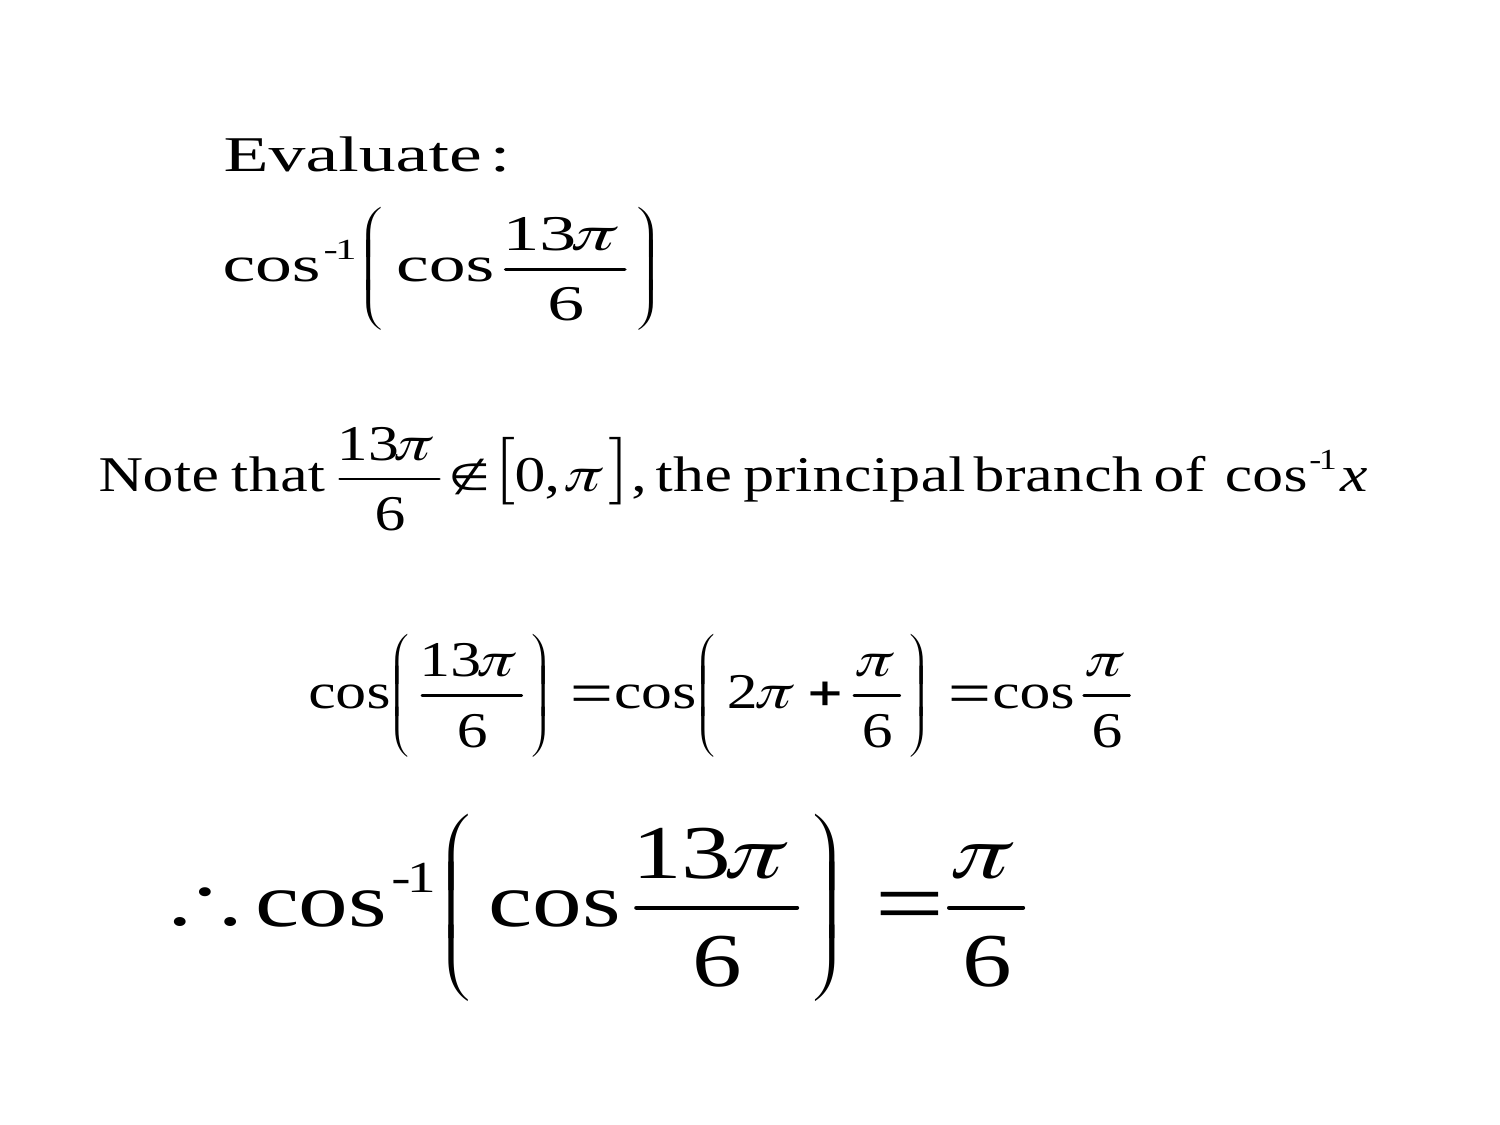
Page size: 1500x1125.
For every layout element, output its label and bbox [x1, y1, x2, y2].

text_box [299, 624, 1143, 767]
text_box [87, 412, 1378, 542]
text_box [162, 799, 1040, 1016]
text_box [212, 124, 674, 342]
